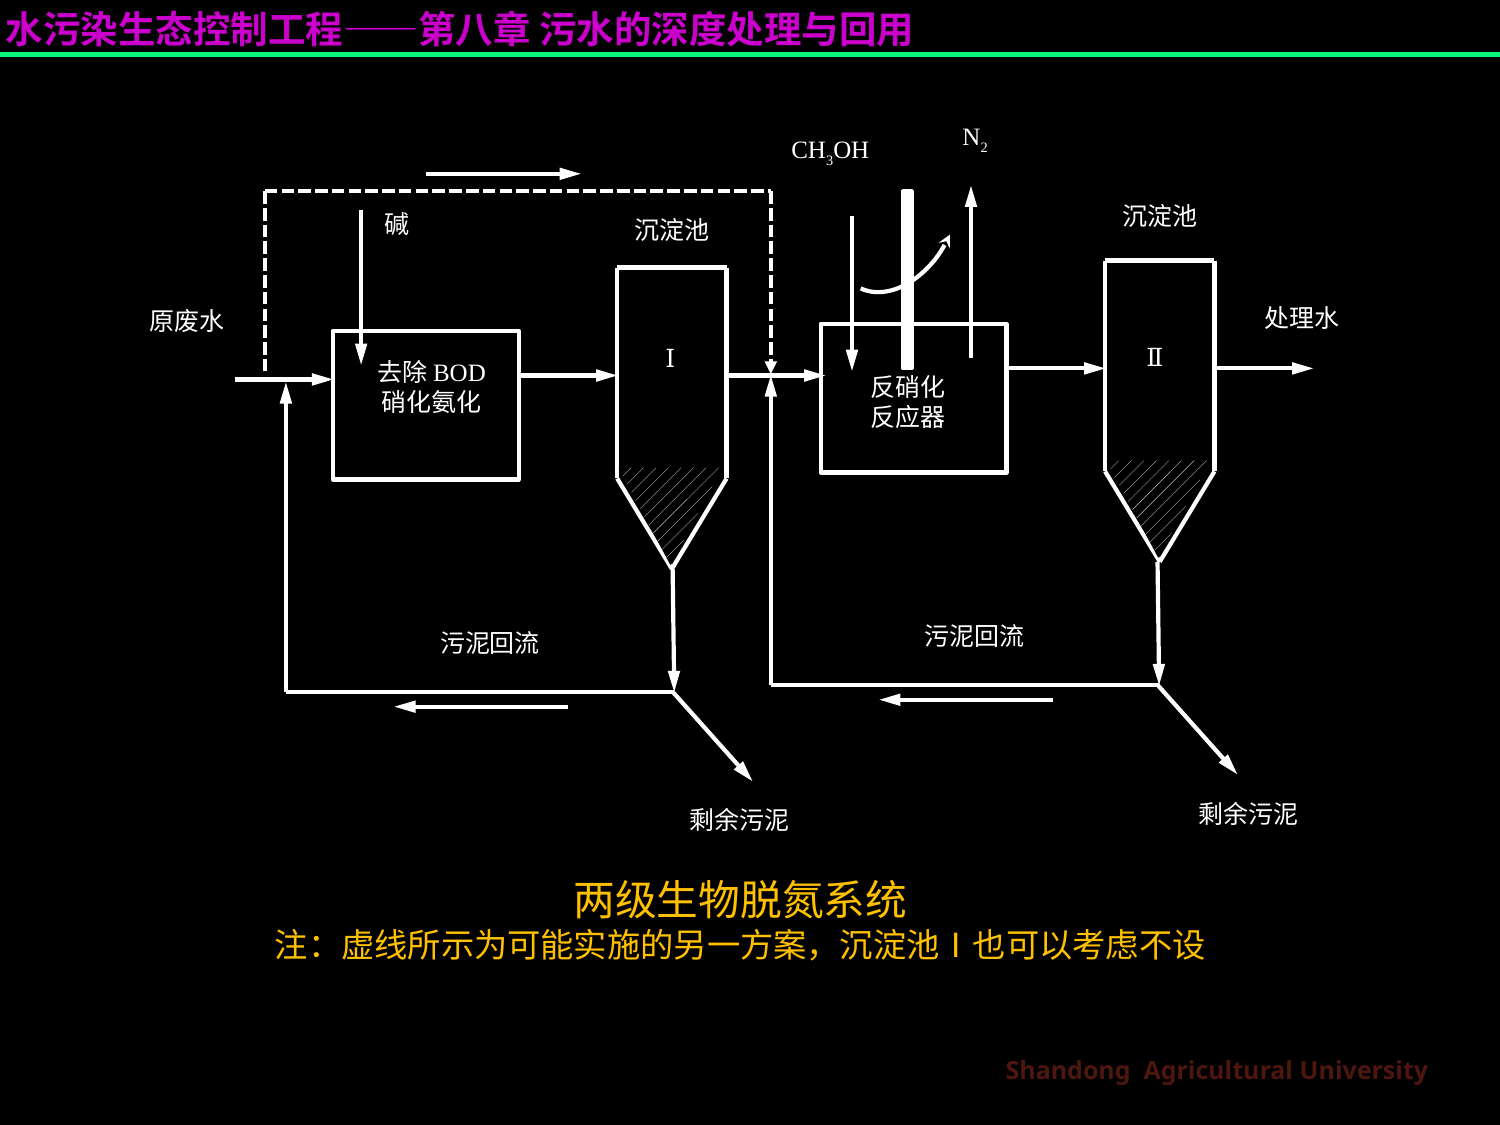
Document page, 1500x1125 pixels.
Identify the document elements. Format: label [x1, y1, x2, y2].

text_box [123, 113, 1366, 973]
